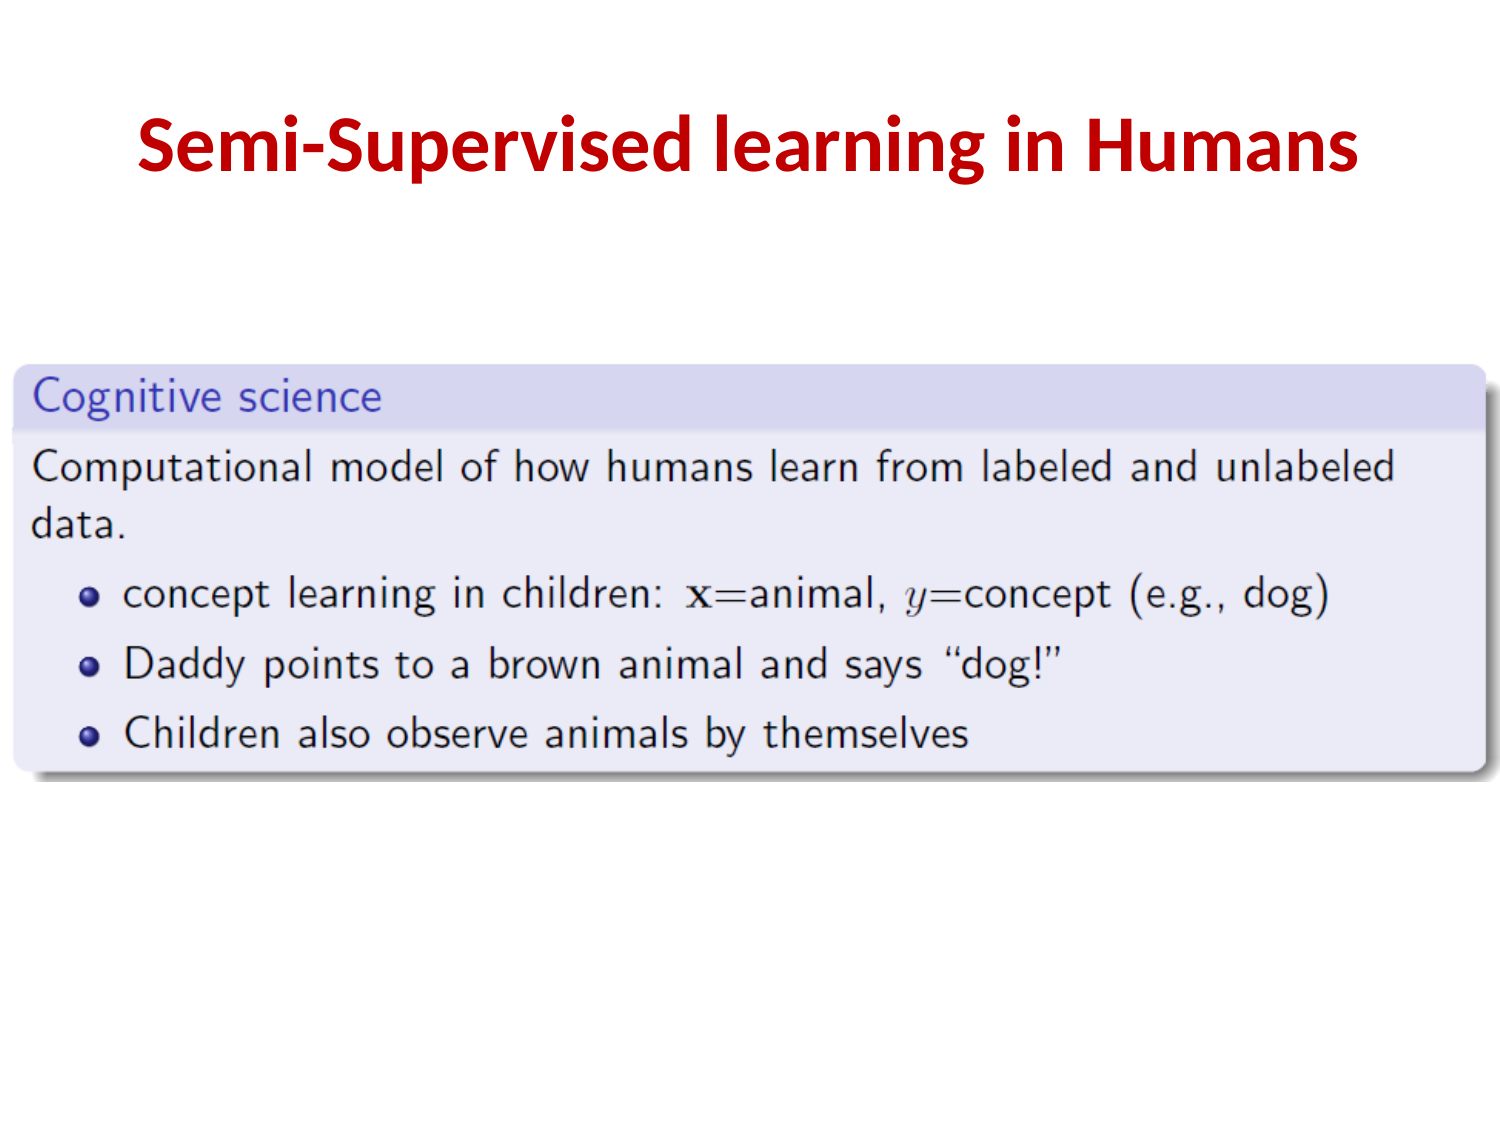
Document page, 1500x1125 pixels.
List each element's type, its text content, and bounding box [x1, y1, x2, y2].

picture [0, 348, 1500, 783]
title Semi-Supervised learning in Humans [75, 45, 1425, 233]
